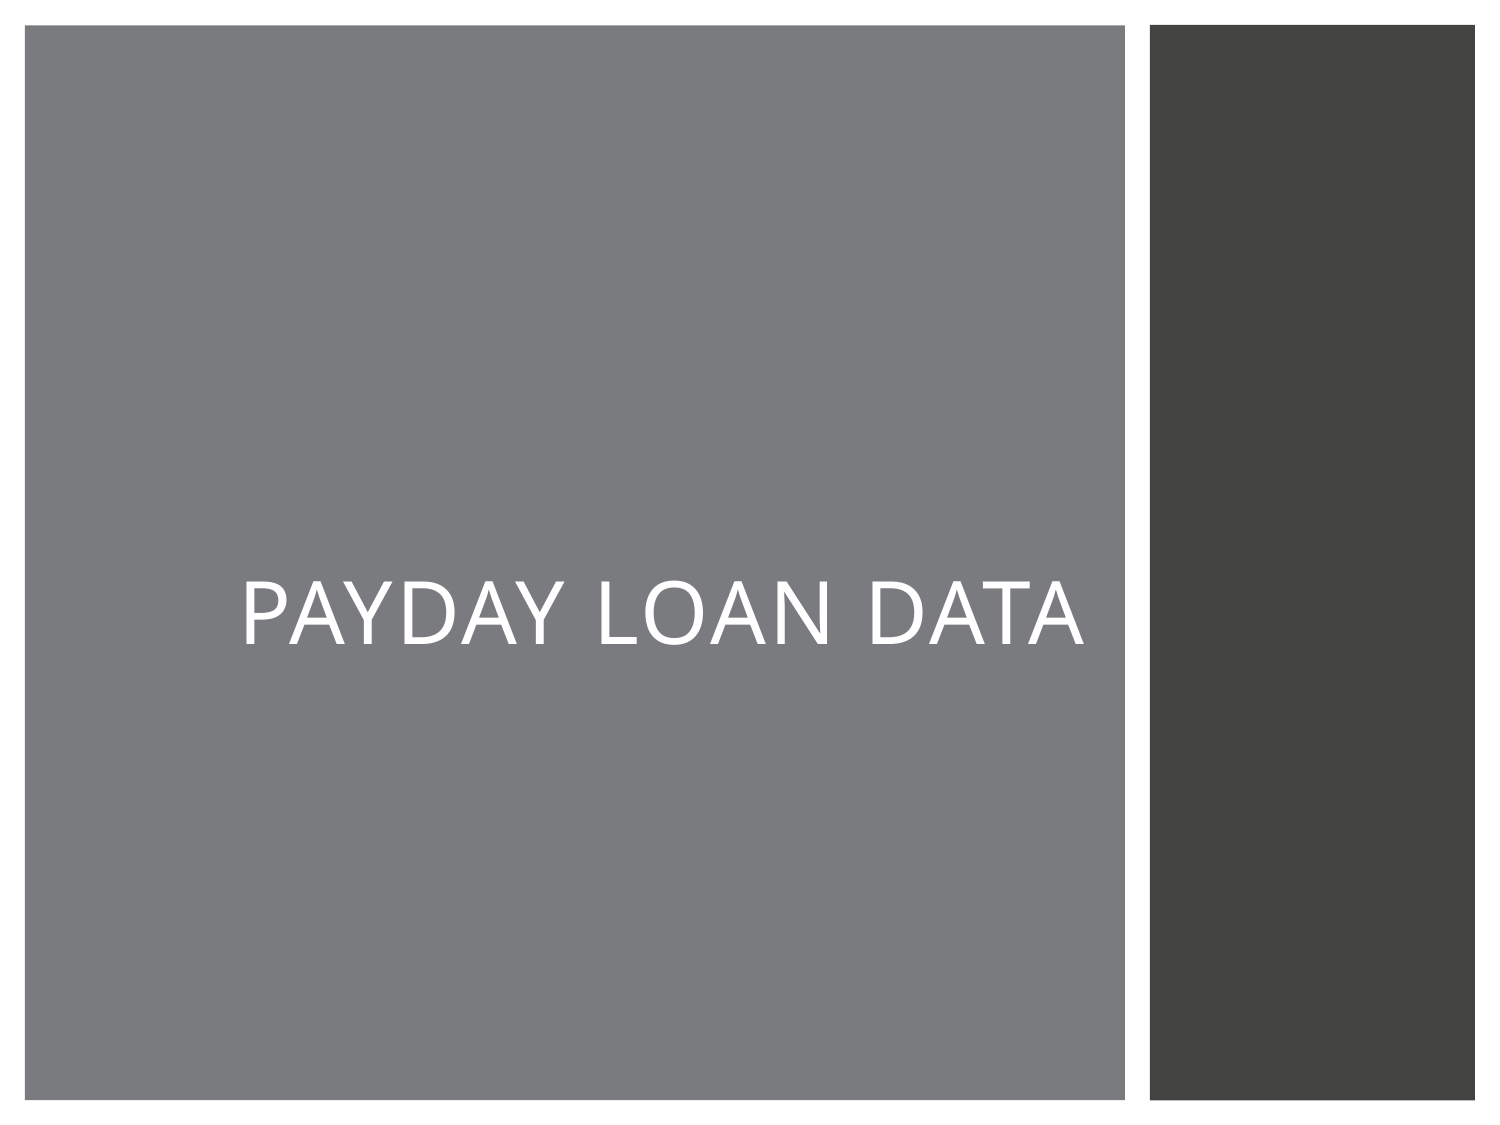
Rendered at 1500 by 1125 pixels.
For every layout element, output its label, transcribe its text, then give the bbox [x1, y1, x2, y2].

title Payday Loan Data [62, 474, 1100, 745]
